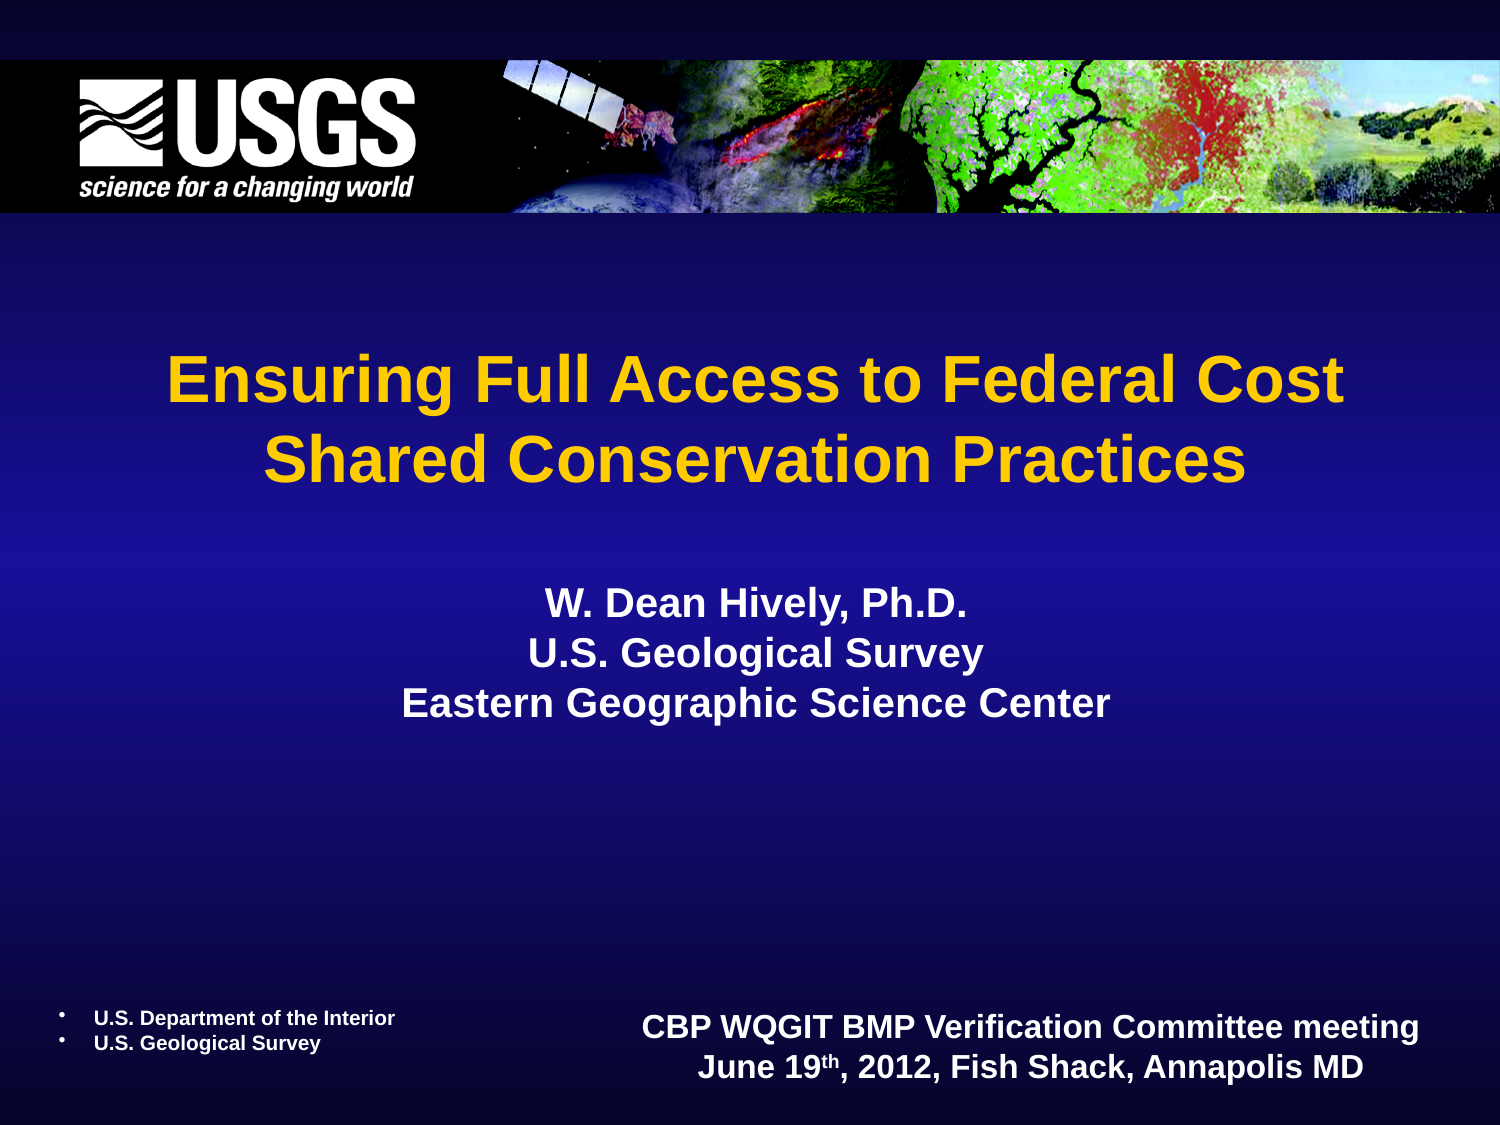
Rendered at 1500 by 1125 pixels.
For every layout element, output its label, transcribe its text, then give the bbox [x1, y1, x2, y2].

picture [0, 60, 1500, 213]
title Ensuring Full Access to Federal Cost Shared Conservation Practices W. Dean Hively, Ph.D. U.S. Geological Survey Eastern Geographic Science Center [74, 236, 1438, 1026]
text_box CBP WQGIT BMP Verification Committee meeting June 19th, 2012, Fish Shack, Annapolis MD [349, 974, 1500, 1125]
